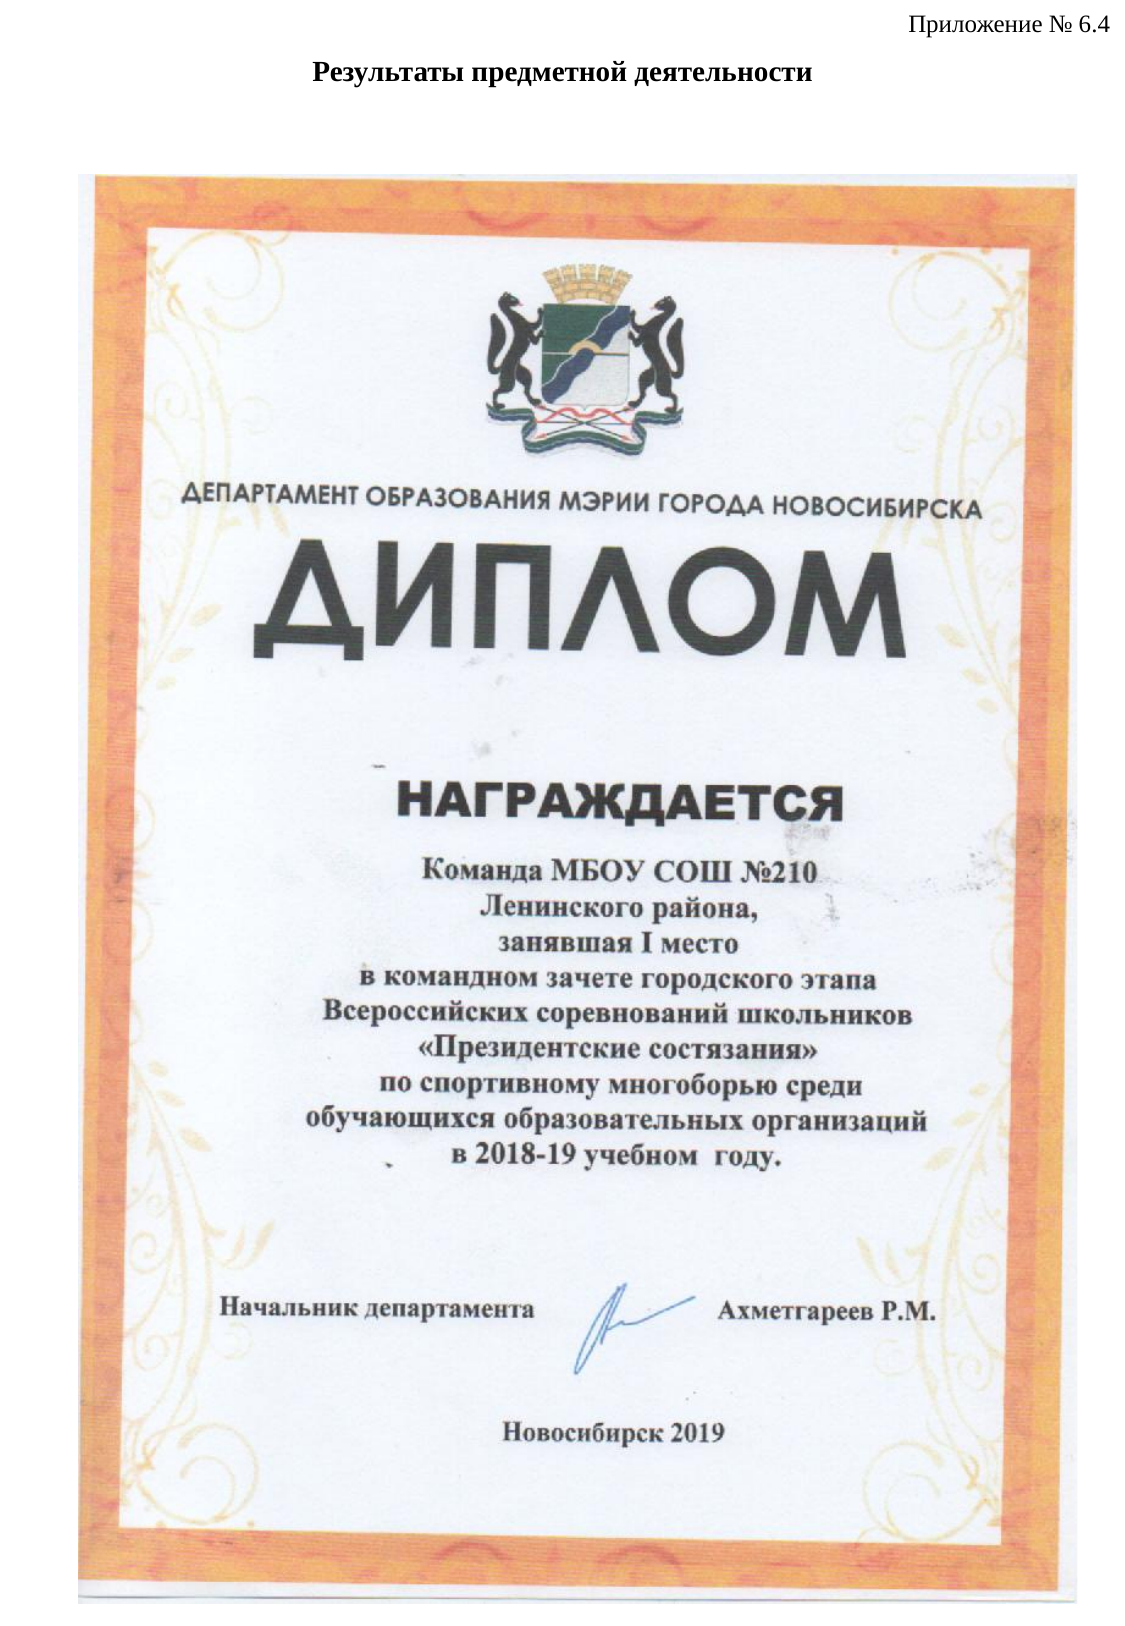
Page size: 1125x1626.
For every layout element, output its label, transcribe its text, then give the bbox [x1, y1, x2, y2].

text_box Приложение № 6.4 [614, 0, 1125, 45]
text_box Результаты предметной деятельности [0, 45, 1125, 96]
picture [77, 174, 1078, 1604]
